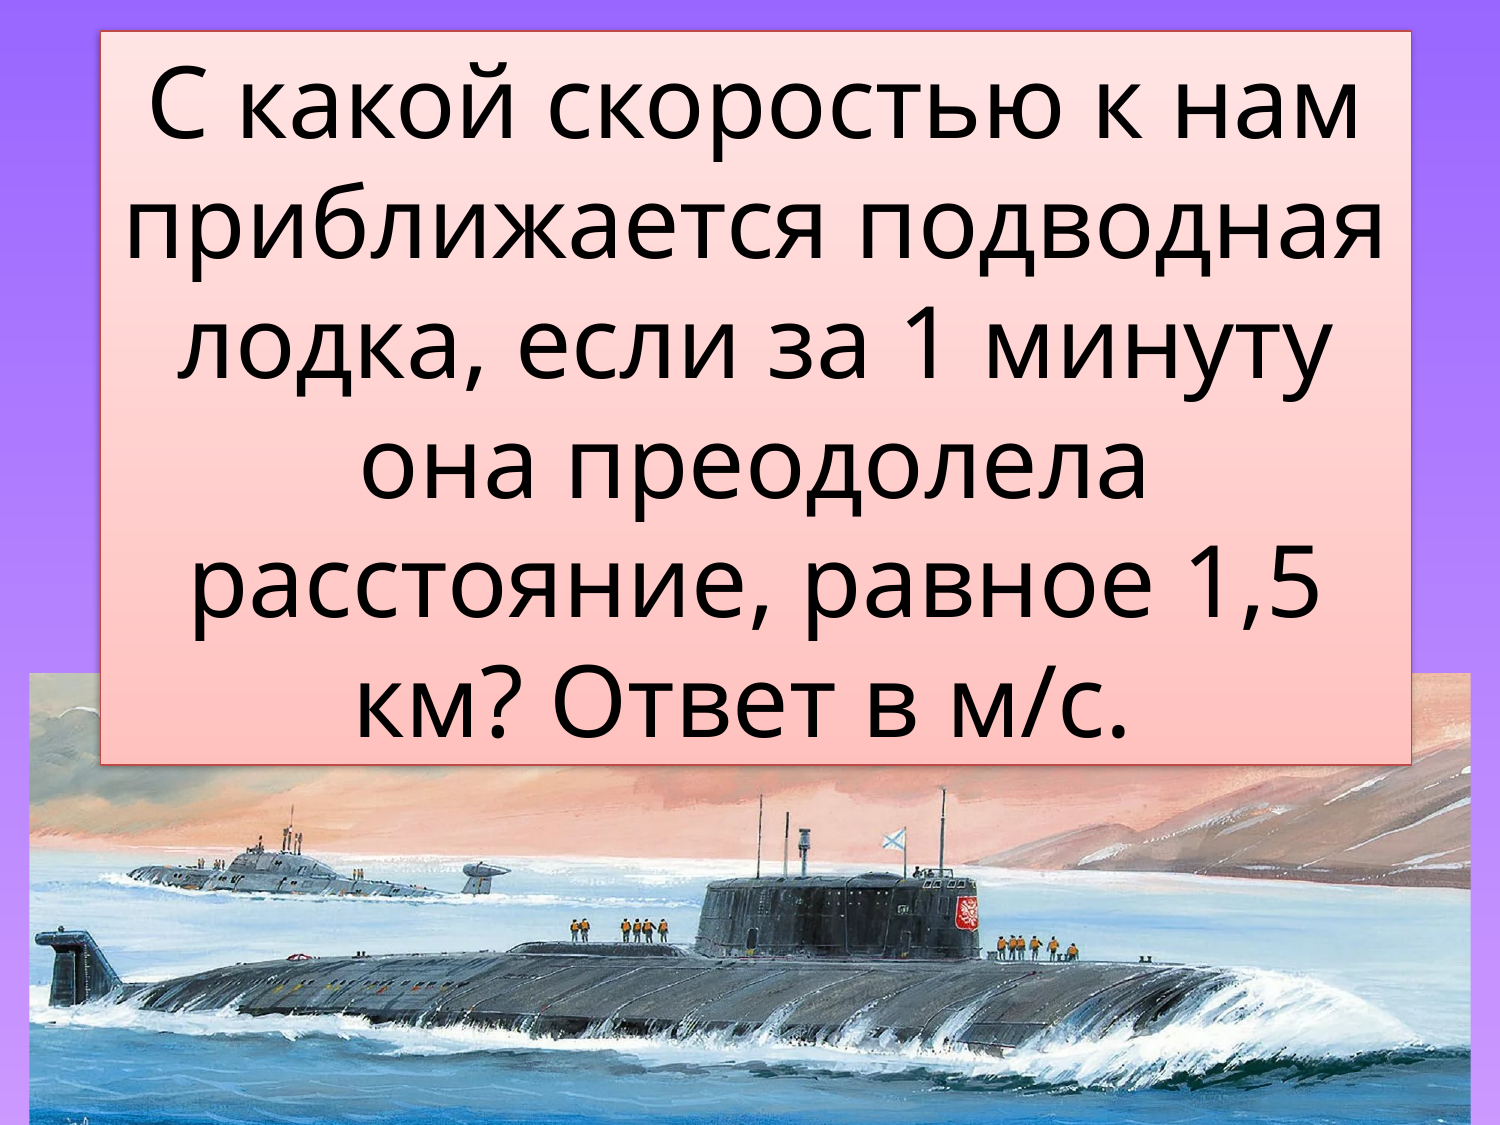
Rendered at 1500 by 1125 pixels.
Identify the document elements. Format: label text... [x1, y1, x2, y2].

text_box С какой скоростью к нам приближается подводная лодка, если за 1 минуту она преодолела расстояние, равное 1,5 км? Ответ в м/с. [100, 30, 1412, 671]
picture [29, 673, 1471, 1125]
